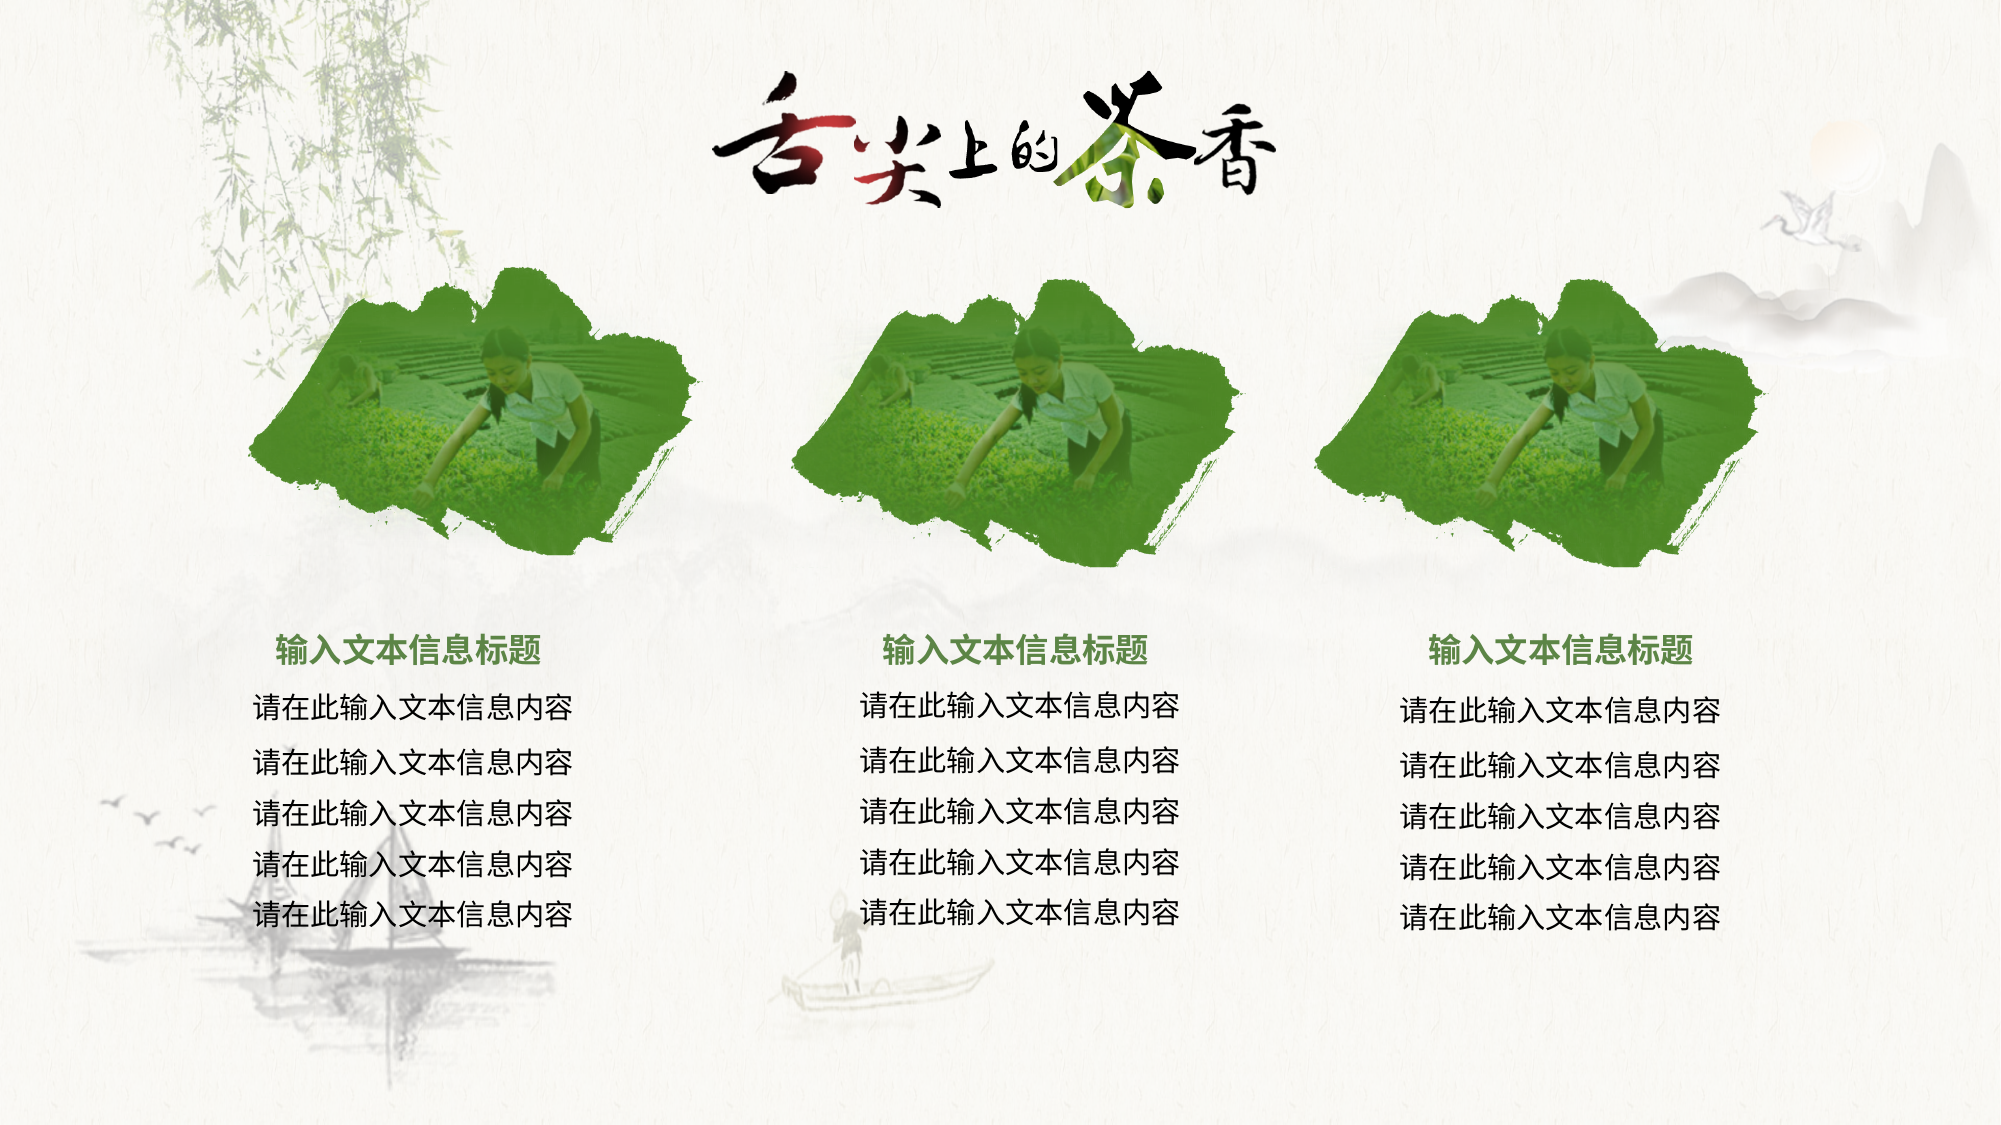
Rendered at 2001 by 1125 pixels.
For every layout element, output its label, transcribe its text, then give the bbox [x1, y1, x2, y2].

text_box 请在此输入文本信息内容 [237, 736, 612, 787]
text_box 输入文本信息标题 [261, 621, 580, 677]
text_box 请在此输入文本信息内容 [844, 786, 1219, 836]
text_box 请在此输入文本信息内容 [844, 836, 1219, 887]
text_box 请在此输入文本信息内容 [237, 889, 612, 939]
picture [780, 260, 1260, 568]
text_box 请在此输入文本信息内容 [844, 887, 1219, 937]
text_box 请在此输入文本信息内容 [1384, 685, 1760, 736]
text_box 请在此输入文本信息内容 [237, 788, 612, 838]
text_box 请在此输入文本信息内容 [1384, 740, 1760, 790]
text_box 请在此输入文本信息内容 [844, 680, 1219, 730]
text_box 请在此输入文本信息内容 [1384, 892, 1760, 942]
text_box 请在此输入文本信息内容 [844, 735, 1219, 785]
text_box 请在此输入文本信息内容 [237, 682, 612, 732]
text_box 请在此输入文本信息内容 [237, 838, 612, 889]
picture [697, 11, 1303, 223]
text_box 请在此输入文本信息内容 [1384, 841, 1760, 892]
text_box 请在此输入文本信息内容 [1384, 791, 1760, 841]
picture [1303, 260, 1783, 568]
text_box 输入文本信息标题 [868, 621, 1188, 677]
picture [237, 248, 717, 556]
text_box 输入文本信息标题 [1413, 621, 1733, 677]
